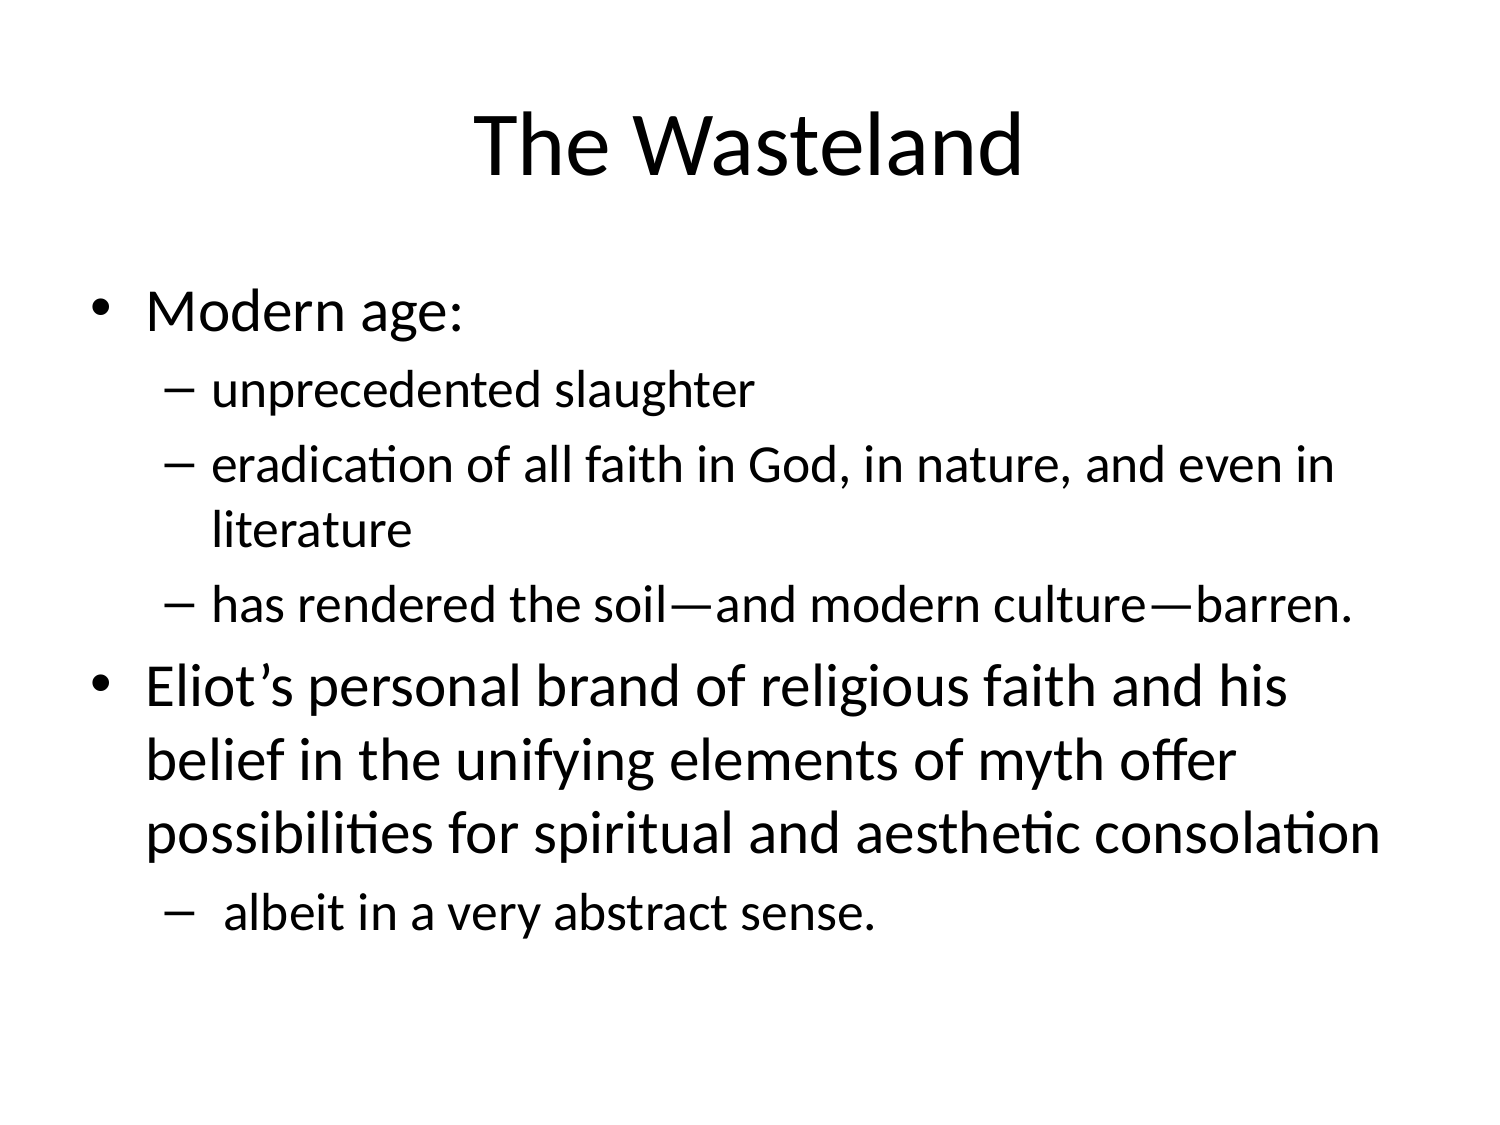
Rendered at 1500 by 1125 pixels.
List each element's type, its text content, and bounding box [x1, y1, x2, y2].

title The Wasteland [75, 45, 1425, 233]
list Modern age: unprecedented slaughter eradication of all faith in God, in nature, and even in literature has rendered the soil—and modern culture—barren. Eliot’s personal brand of religious faith and his belief in the unifying elements of myth offer possibilities for spiritual and aesthetic consolation albeit in a very abstract sense. [75, 262, 1425, 1005]
